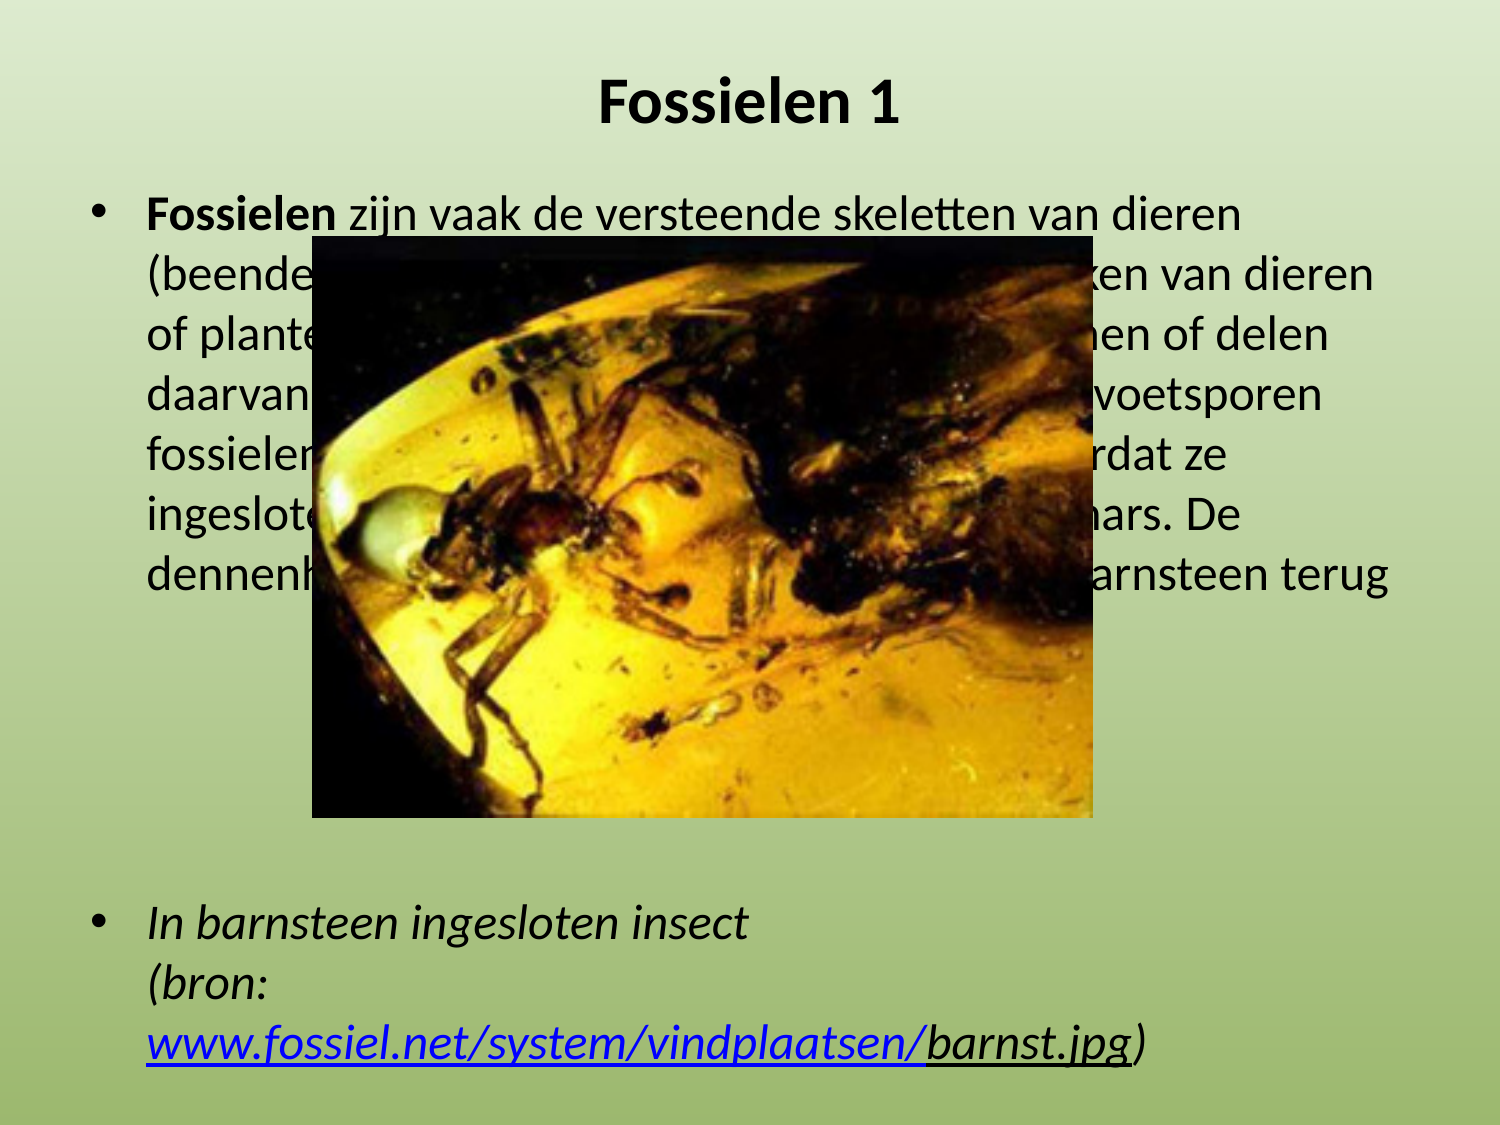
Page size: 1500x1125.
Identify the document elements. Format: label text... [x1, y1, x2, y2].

title Fossielen 1 [75, 45, 1425, 149]
picture [312, 236, 1093, 819]
list Fossielen zijn vaak de versteende skeletten van dieren (beenderen, schelpen), maar soms ook afdrukken van dieren of planten. Zo kunnen ook van zachte organismen of delen daarvan, zoals kwallen of bloemen of zelfs van voetsporen fossielen ontstaan. Ook ontstaan fossielen doordat ze ingesloten werden, bijvoorbeeld door dennenhars. De dennenhars wordt hard en we vinden het als barnsteen terug In barnsteen ingesloten insect (bron: www.fossiel.net/system/vindplaatsen/barnst.jpg) [75, 172, 1425, 1083]
